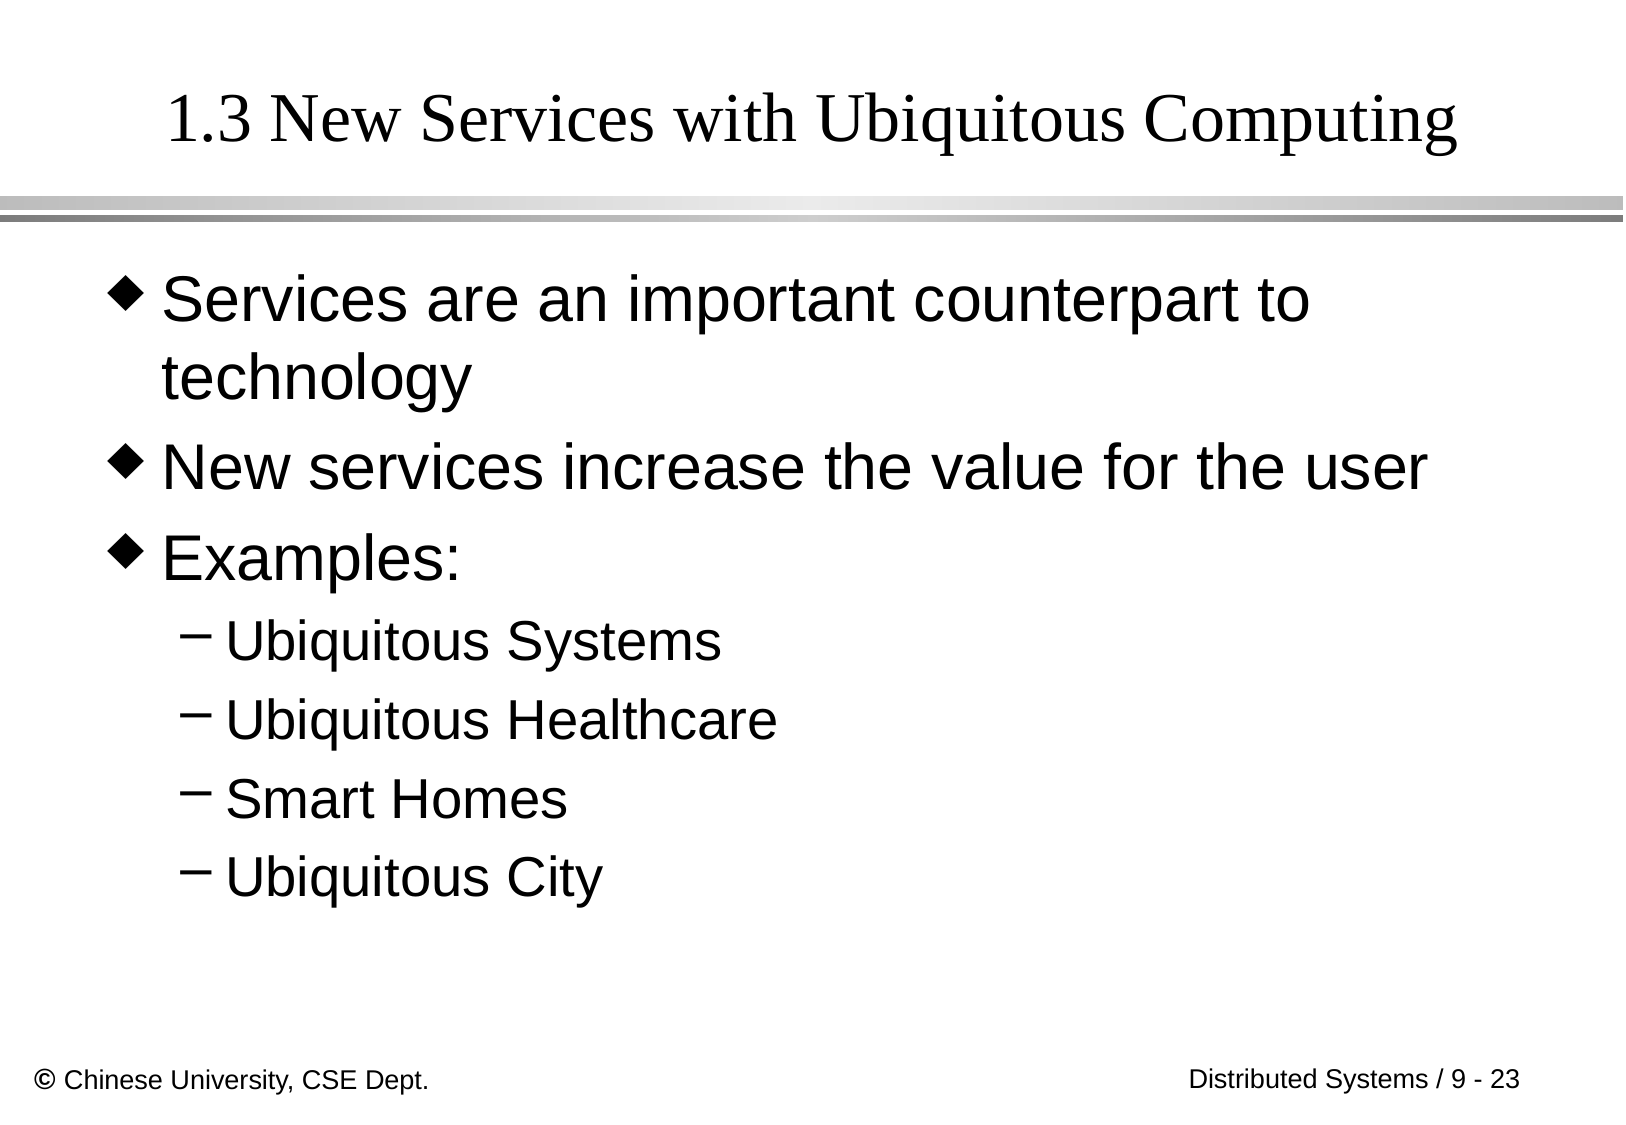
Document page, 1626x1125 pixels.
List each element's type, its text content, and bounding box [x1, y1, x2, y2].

list Services are an important counterpart to technology New services increase the value for the user Examples: Ubiquitous Systems Ubiquitous Healthcare Smart Homes Ubiquitous City [92, 249, 1506, 1038]
title 1.3 New Services with Ubiquitous Computing [49, 62, 1576, 163]
